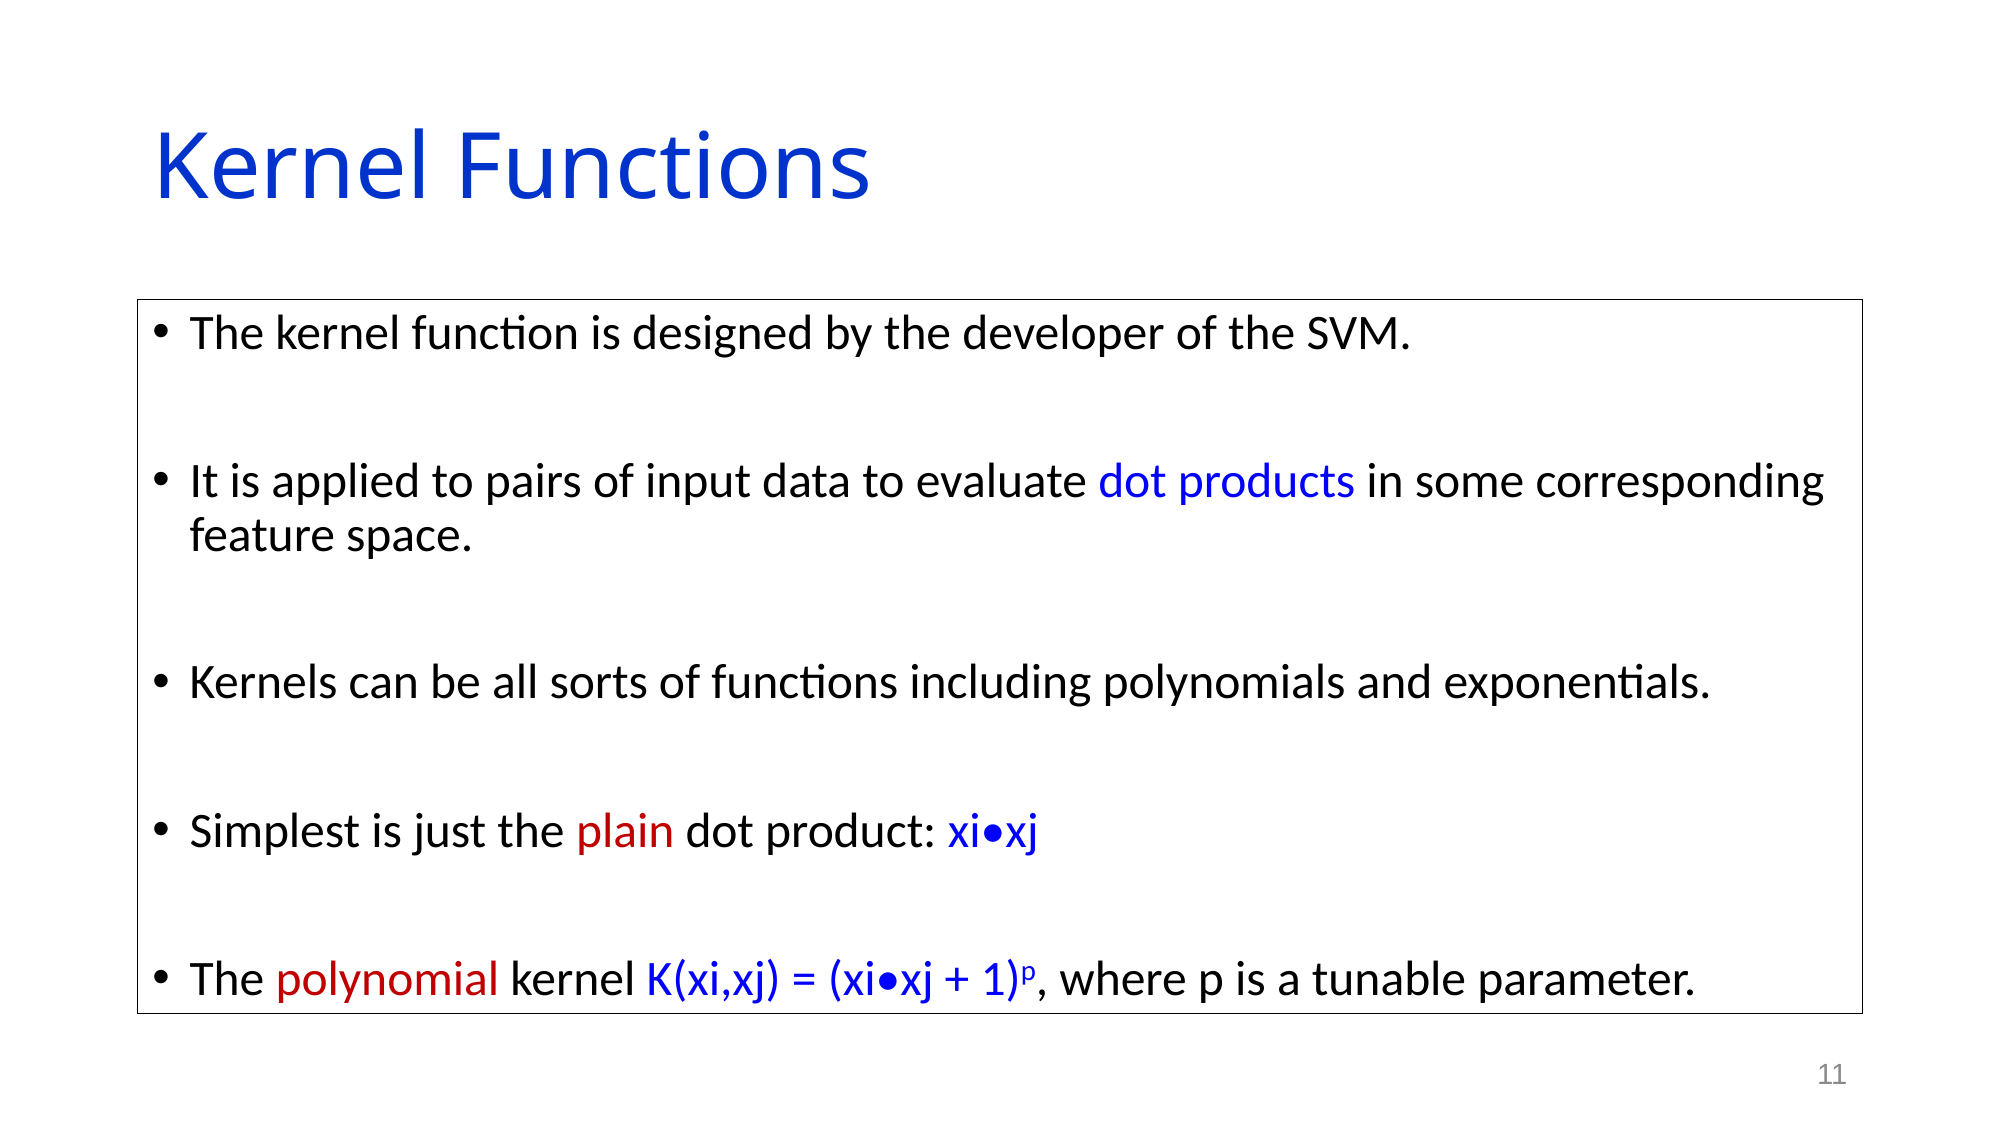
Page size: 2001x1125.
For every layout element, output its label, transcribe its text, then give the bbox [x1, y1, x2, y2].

list The kernel function is designed by the developer of the SVM. It is applied to pairs of input data to evaluate dot products in some corresponding feature space. Kernels can be all sorts of functions including polynomials and exponentials. Simplest is just the plain dot product: xi•xj The polynomial kernel K(xi,xj) = (xi•xj + 1)p, where p is a tunable parameter. [137, 299, 1863, 1014]
slide_number 11 [1412, 1042, 1863, 1103]
title Kernel Functions [137, 59, 1863, 278]
